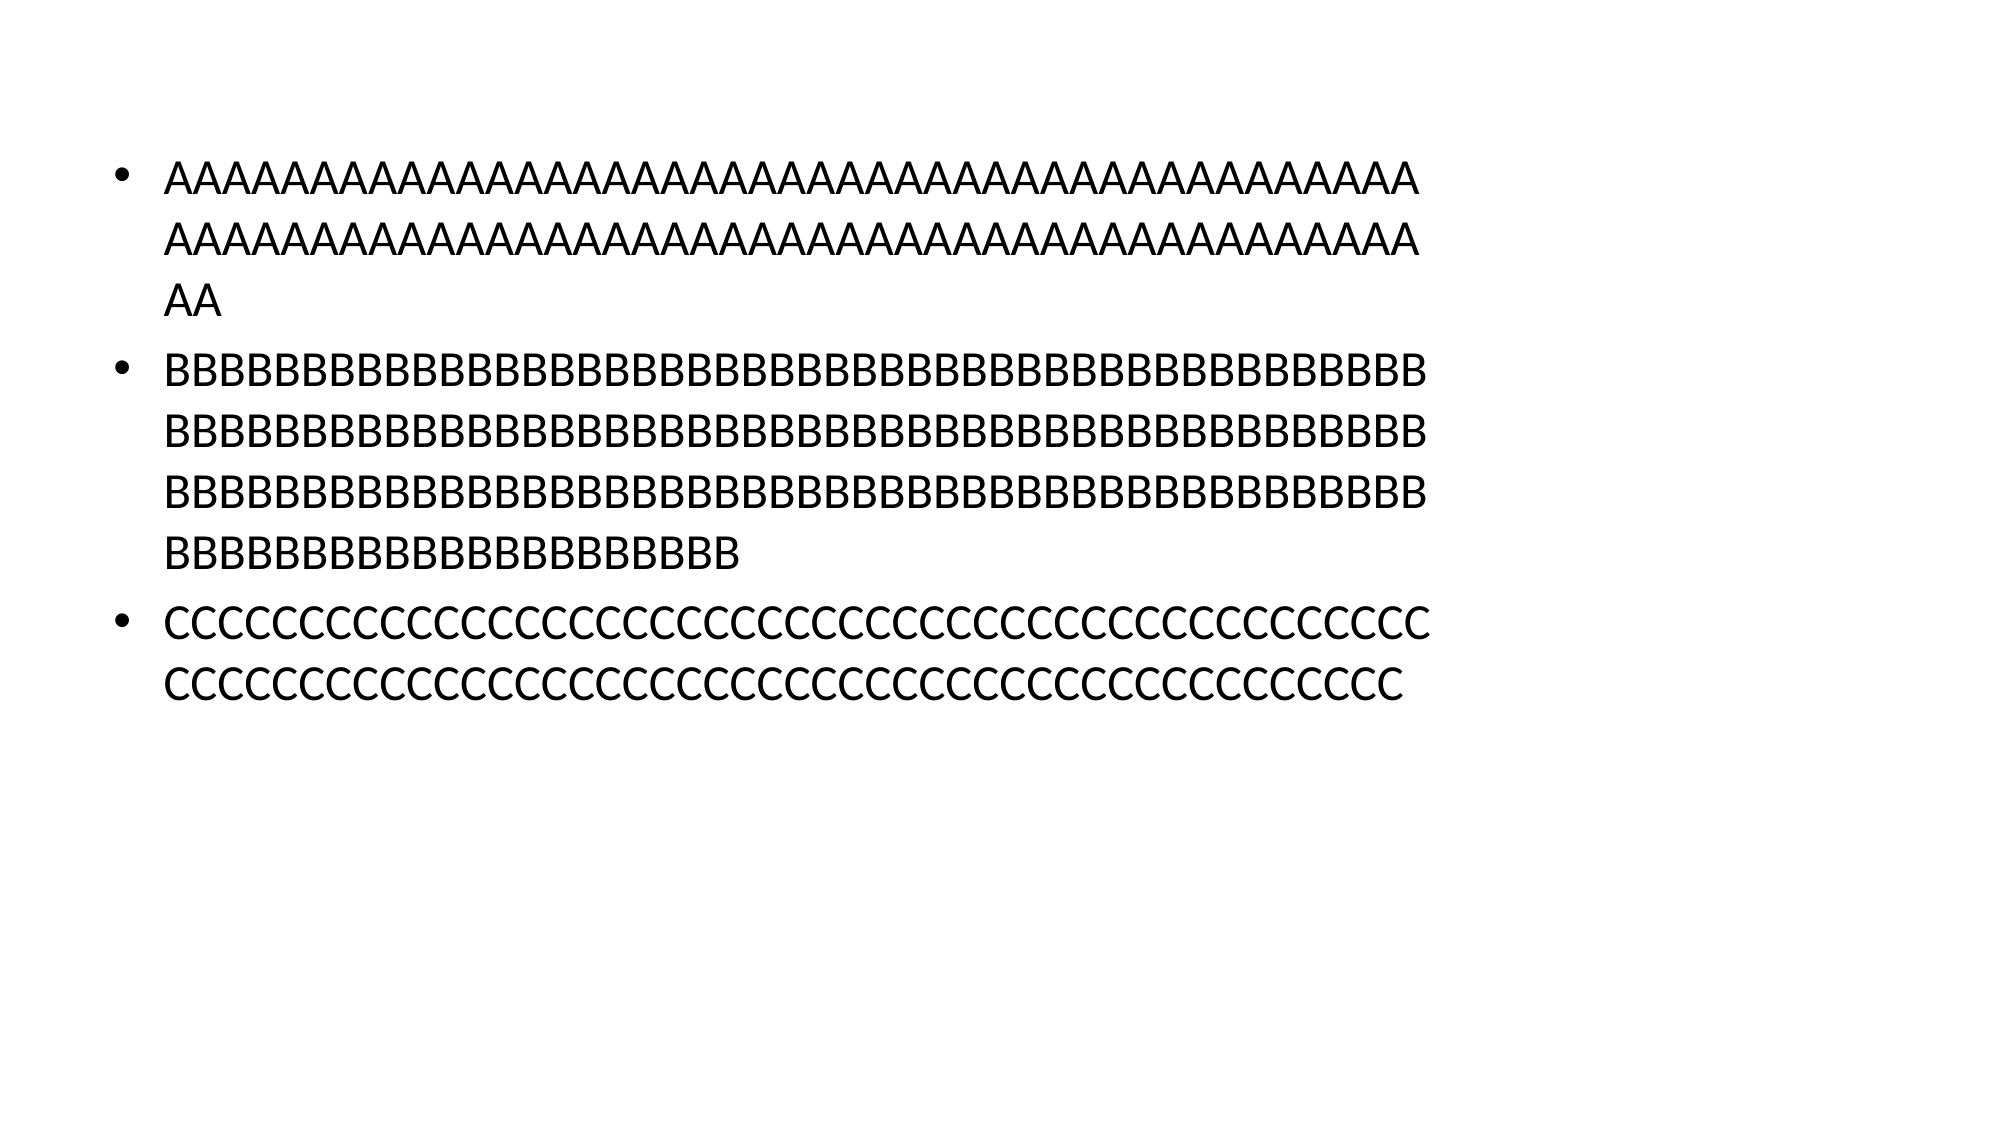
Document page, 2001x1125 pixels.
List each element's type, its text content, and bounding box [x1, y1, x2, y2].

text_box AAAAAAAAAAAAAAAAAAAAAAAAAAAAAAAAAAAAAAAAAAAAAAAAAAAAAAAAAAAAAAAAAAAAAAAAAAAAAAAAAAAAAAAA BBBBBBBBBBBBBBBBBBBBBBBBBBBBBBBBBBBBBBBBBBBBBBBBBBBBBBBBBBBBBBBBBBBBBBBBBBBBBBBBBBBBBBBBBBBBBBBBBBBBBBBBBBBBBBBBBBBBBBBBBBBBBBBBBBBBBBBBBBBBBBBBBBBBBBBBBBBBBBB CCCCCCCCCCCCCCCCCCCCCCCCCCCCCCCCCCCCCCCCCCCCCCCCCCCCCCCCCCCCCCCCCCCCCCCCCCCCCCCCCCCCCCCCCCCCC [98, 136, 1449, 837]
